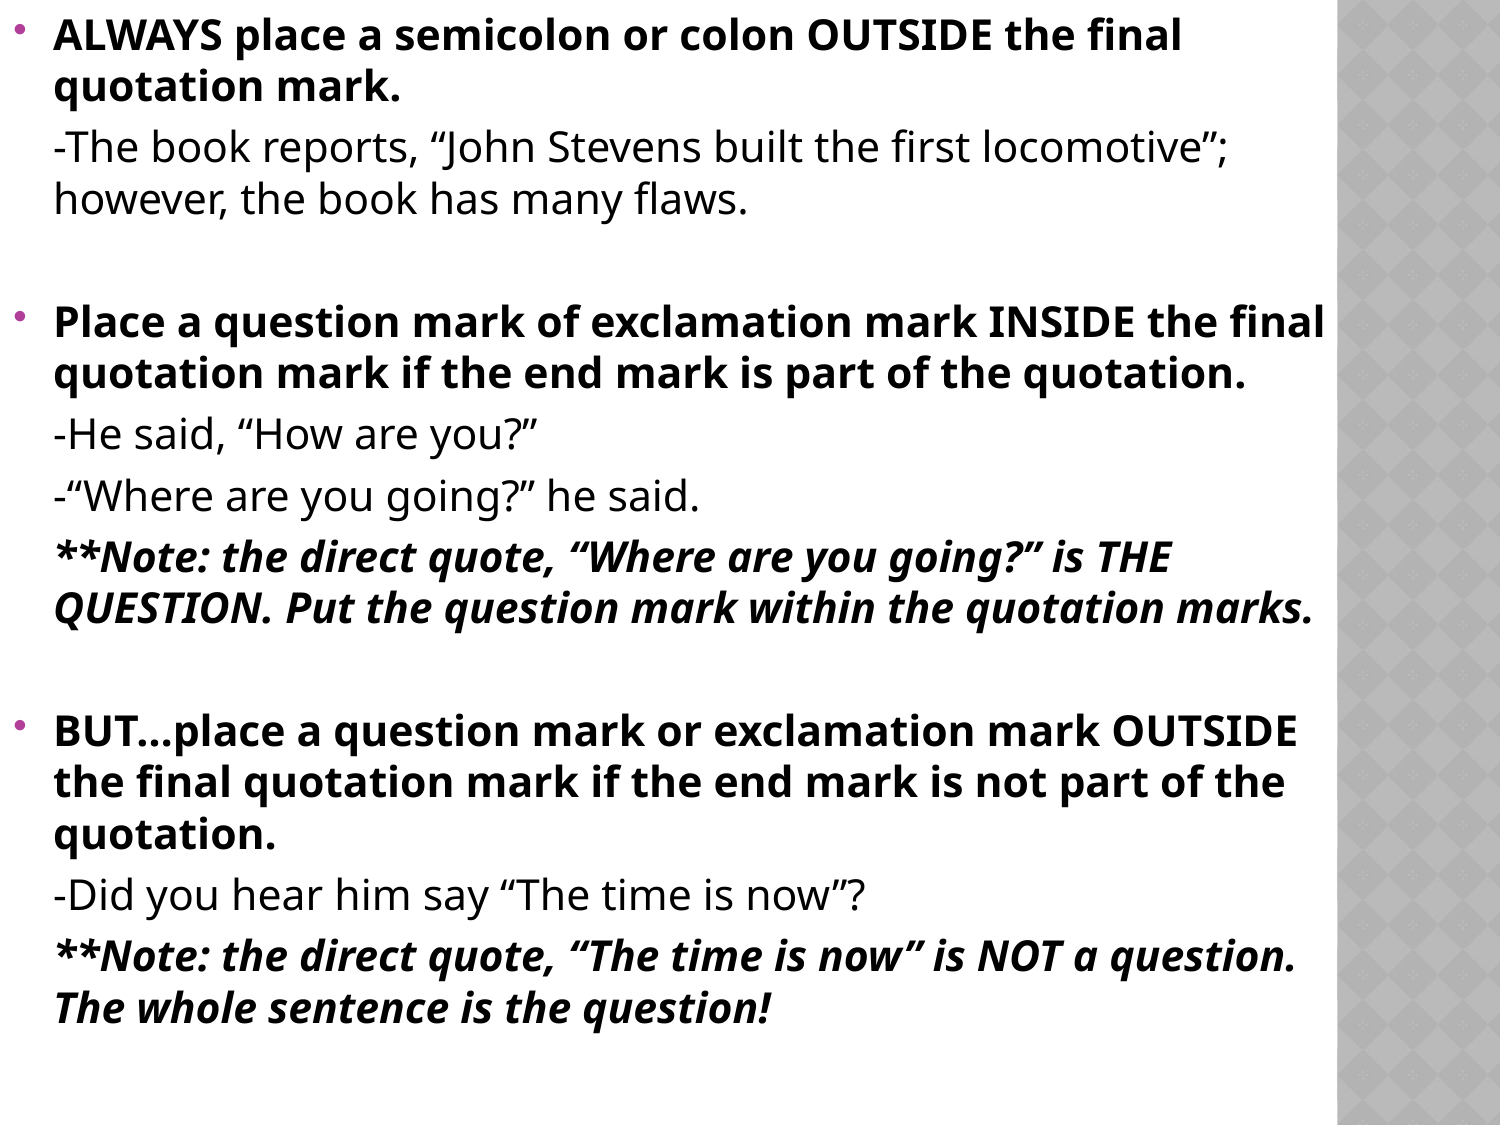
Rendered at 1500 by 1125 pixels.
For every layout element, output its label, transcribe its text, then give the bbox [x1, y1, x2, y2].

list ALWAYS place a semicolon or colon OUTSIDE the final quotation mark. -The book reports, “John Stevens built the first locomotive”; however, the book has many flaws. Place a question mark of exclamation mark INSIDE the final quotation mark if the end mark is part of the quotation. -He said, “How are you?” -“Where are you going?” he said. **Note: the direct quote, “Where are you going?” is THE QUESTION. Put the question mark within the quotation marks. BUT…place a question mark or exclamation mark OUTSIDE the final quotation mark if the end mark is not part of the quotation. -Did you hear him say “The time is now”? **Note: the direct quote, “The time is now” is NOT a question. The whole sentence is the question! [0, 0, 1352, 1125]
